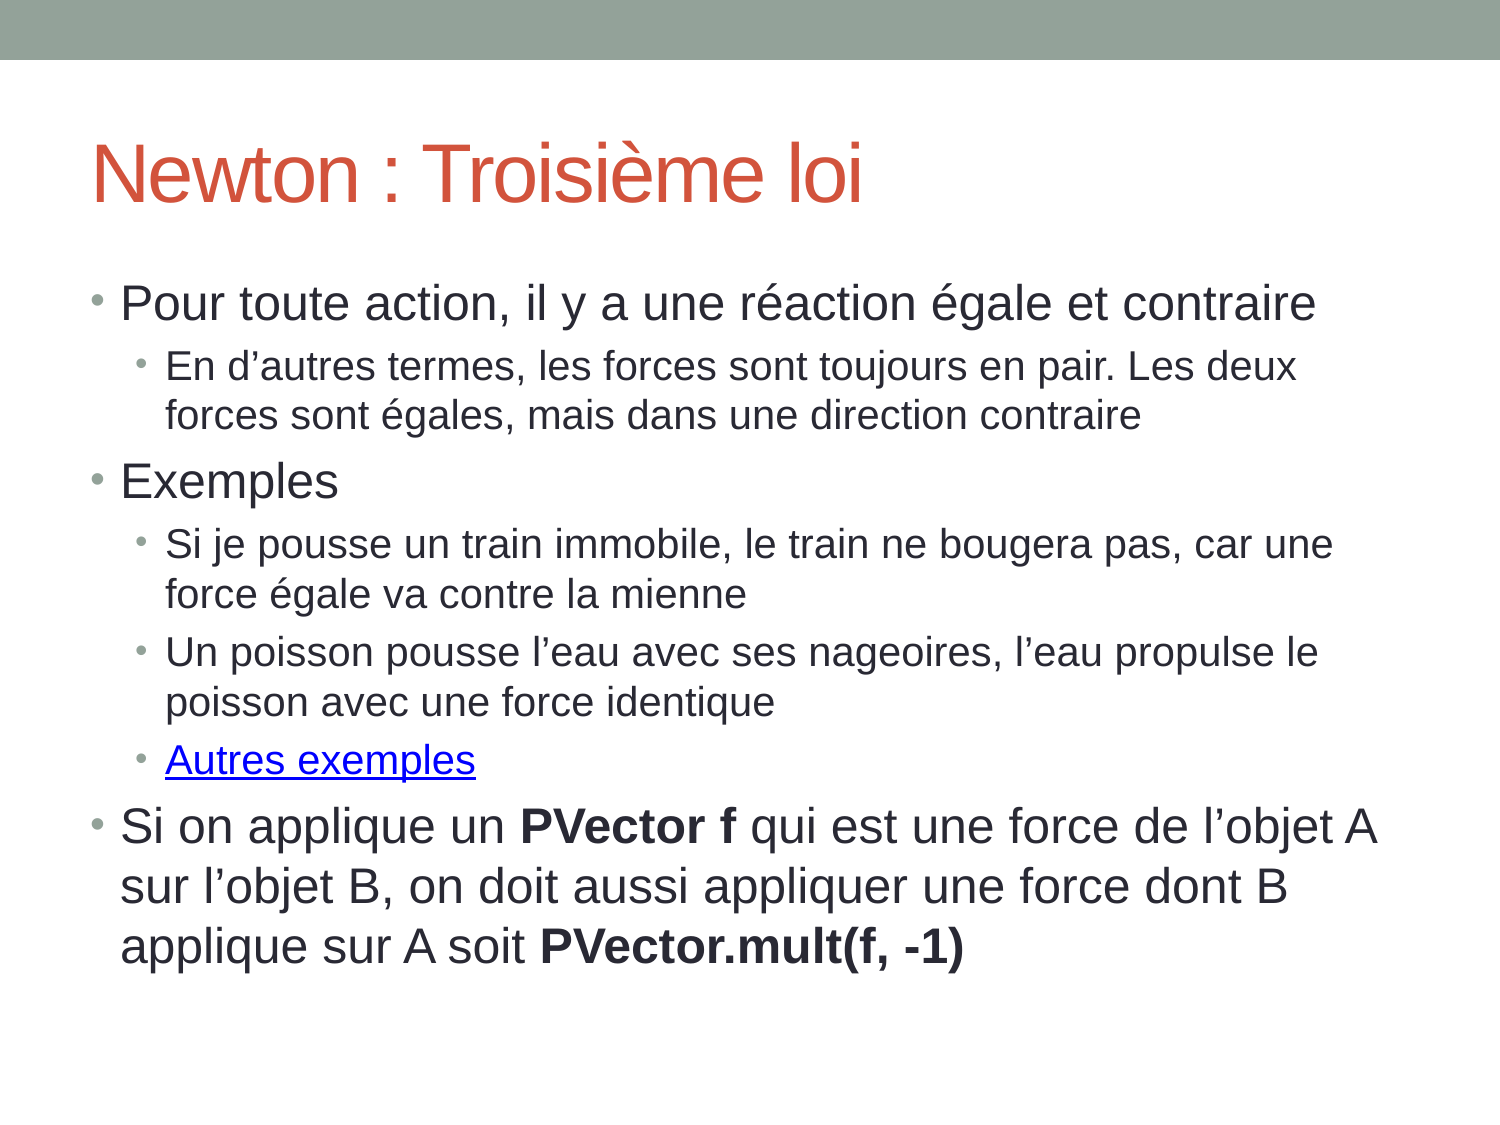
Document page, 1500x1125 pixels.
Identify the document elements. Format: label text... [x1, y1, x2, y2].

list Pour toute action, il y a une réaction égale et contraire En d’autres termes, les forces sont toujours en pair. Les deux forces sont égales, mais dans une direction contraire Exemples Si je pousse un train immobile, le train ne bougera pas, car une force égale va contre la mienne Un poisson pousse l’eau avec ses nageoires, l’eau propulse le poisson avec une force identique Autres exemples Si on applique un PVector f qui est une force de l’objet A sur l’objet B, on doit aussi appliquer une force dont B applique sur A soit PVector.mult(f, -1) [75, 262, 1425, 1063]
title Newton : Troisième loi [75, 87, 1425, 250]
